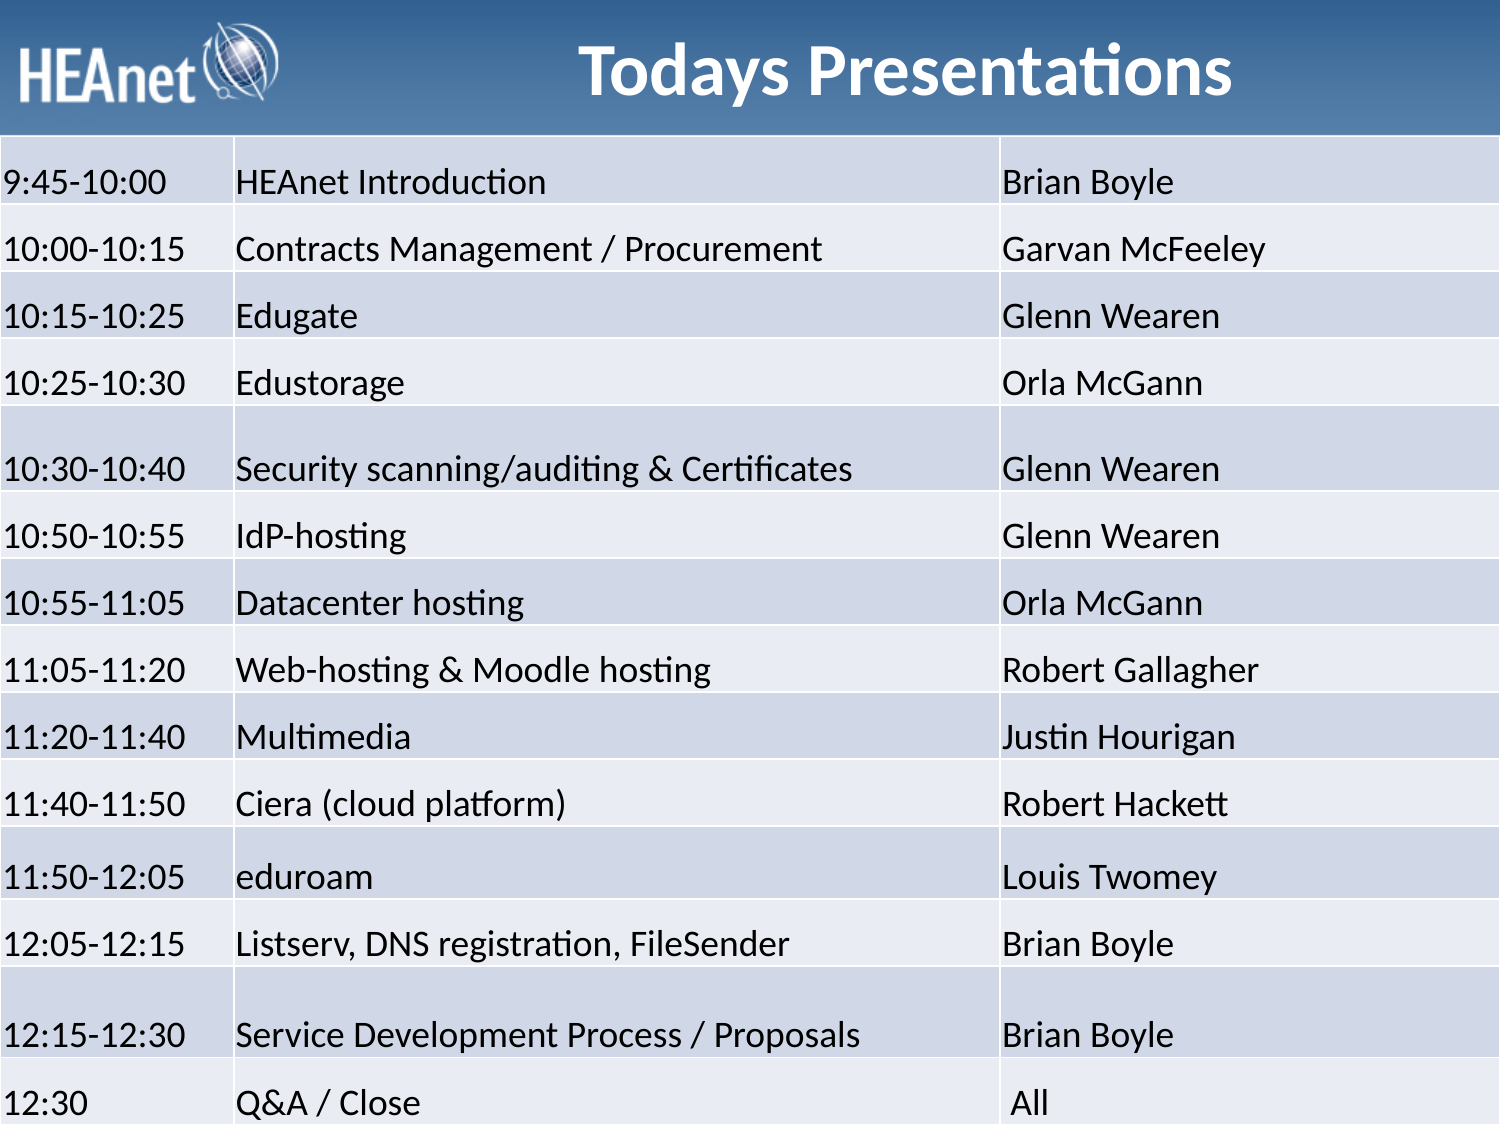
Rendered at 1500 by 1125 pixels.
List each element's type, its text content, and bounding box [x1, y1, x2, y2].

table_cell Glenn Wearen [1001, 406, 1499, 490]
table_header 9:45-10:00 [1, 137, 233, 203]
table_cell 11:40-11:50 [1, 760, 233, 825]
table_cell 10:55-11:05 [1, 559, 233, 624]
table_cell Robert Hackett [1001, 760, 1499, 825]
table_cell Glenn Wearen [1001, 272, 1499, 337]
table_cell 12:05-12:15 [1, 900, 233, 965]
table_cell Louis Twomey [1001, 827, 1499, 898]
table_cell 11:50-12:05 [1, 827, 233, 898]
table_cell eduroam [235, 827, 999, 898]
table_cell 12:15-12:30 [1, 967, 233, 1057]
table_cell Justin Hourigan [1001, 693, 1499, 758]
table_cell 10:15-10:25 [1, 272, 233, 337]
table_cell Brian Boyle [1001, 900, 1499, 965]
table_cell 12:30 [1, 1058, 233, 1124]
table_cell Multimedia [235, 693, 999, 758]
table_cell 11:05-11:20 [1, 626, 233, 691]
table_cell Glenn Wearen [1001, 492, 1499, 557]
table_cell IdP-hosting [235, 492, 999, 557]
table_cell Orla McGann [1001, 339, 1499, 404]
table_cell 10:50-10:55 [1, 492, 233, 557]
picture [0, 0, 312, 136]
table_cell Edustorage [235, 339, 999, 404]
table_cell Ciera (cloud platform) [235, 760, 999, 825]
table_cell Garvan McFeeley [1001, 205, 1499, 270]
table_cell Robert Gallagher [1001, 626, 1499, 691]
table_header Brian Boyle [1001, 137, 1499, 203]
table_cell Q&A / Close [235, 1058, 999, 1124]
table_cell 10:25-10:30 [1, 339, 233, 404]
table_cell Listserv, DNS registration, FileSender [235, 900, 999, 965]
table_cell 11:20-11:40 [1, 693, 233, 758]
title Todays Presentations [312, 0, 1500, 136]
table_header HEAnet Introduction [235, 137, 999, 203]
table_cell Security scanning/auditing & Certificates [235, 406, 999, 490]
table_cell All [1001, 1058, 1499, 1124]
table_cell Brian Boyle [1001, 967, 1499, 1057]
table_cell Web-hosting & Moodle hosting [235, 626, 999, 691]
table_cell Contracts Management / Procurement [235, 205, 999, 270]
table_cell Datacenter hosting [235, 559, 999, 624]
table_cell 10:00-10:15 [1, 205, 233, 270]
table_cell 10:30-10:40 [1, 406, 233, 490]
table_cell Orla McGann [1001, 559, 1499, 624]
table_cell Service Development Process / Proposals [235, 967, 999, 1057]
table_cell Edugate [235, 272, 999, 337]
